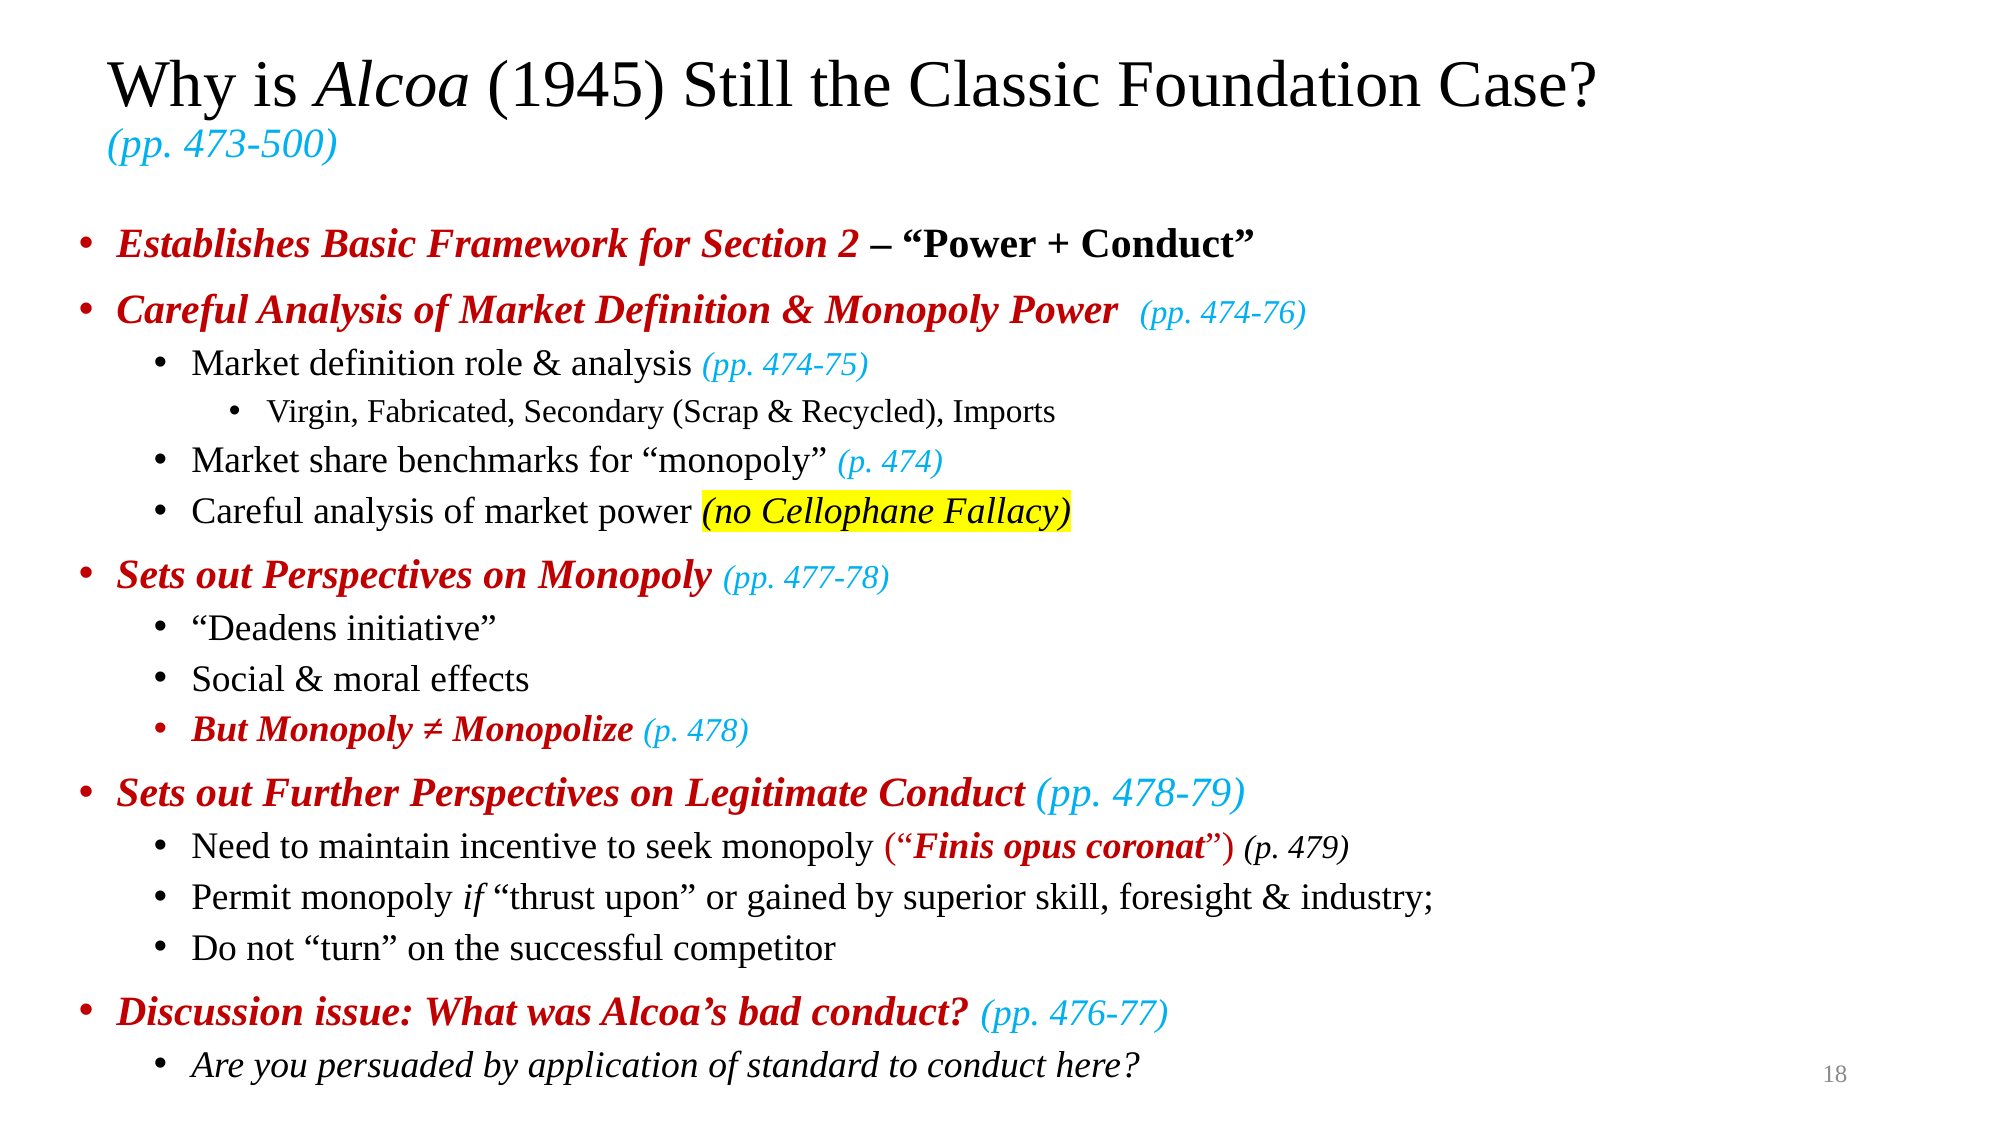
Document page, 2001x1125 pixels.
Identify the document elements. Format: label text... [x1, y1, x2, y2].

slide_number 18 [1412, 1042, 1863, 1103]
title Why is Alcoa (1945) Still the Classic Foundation Case? (pp. 473-500) [92, 40, 1843, 176]
list Establishes Basic Framework for Section 2 – “Power + Conduct” Careful Analysis of Market Definition & Monopoly Power (pp. 474-76) Market definition role & analysis (pp. 474-75) Virgin, Fabricated, Secondary (Scrap & Recycled), Imports Market share benchmarks for “monopoly” (p. 474) Careful analysis of market power (no Cellophane Fallacy) Sets out Perspectives on Monopoly (pp. 477-78) “Deadens initiative” Social & moral effects But Monopoly ≠ Monopolize (p. 478) Sets out Further Perspectives on Legitimate Conduct (pp. 478-79) Need to maintain incentive to seek monopoly (“Finis opus coronat”) (p. 479) Permit monopoly if “thrust upon” or gained by superior skill, foresight & industry; Do not “turn” on the successful competitor Discussion issue: What was Alcoa’s bad conduct? (pp. 476-77) Are you persuaded by application of standard to conduct here? [63, 214, 1587, 1125]
